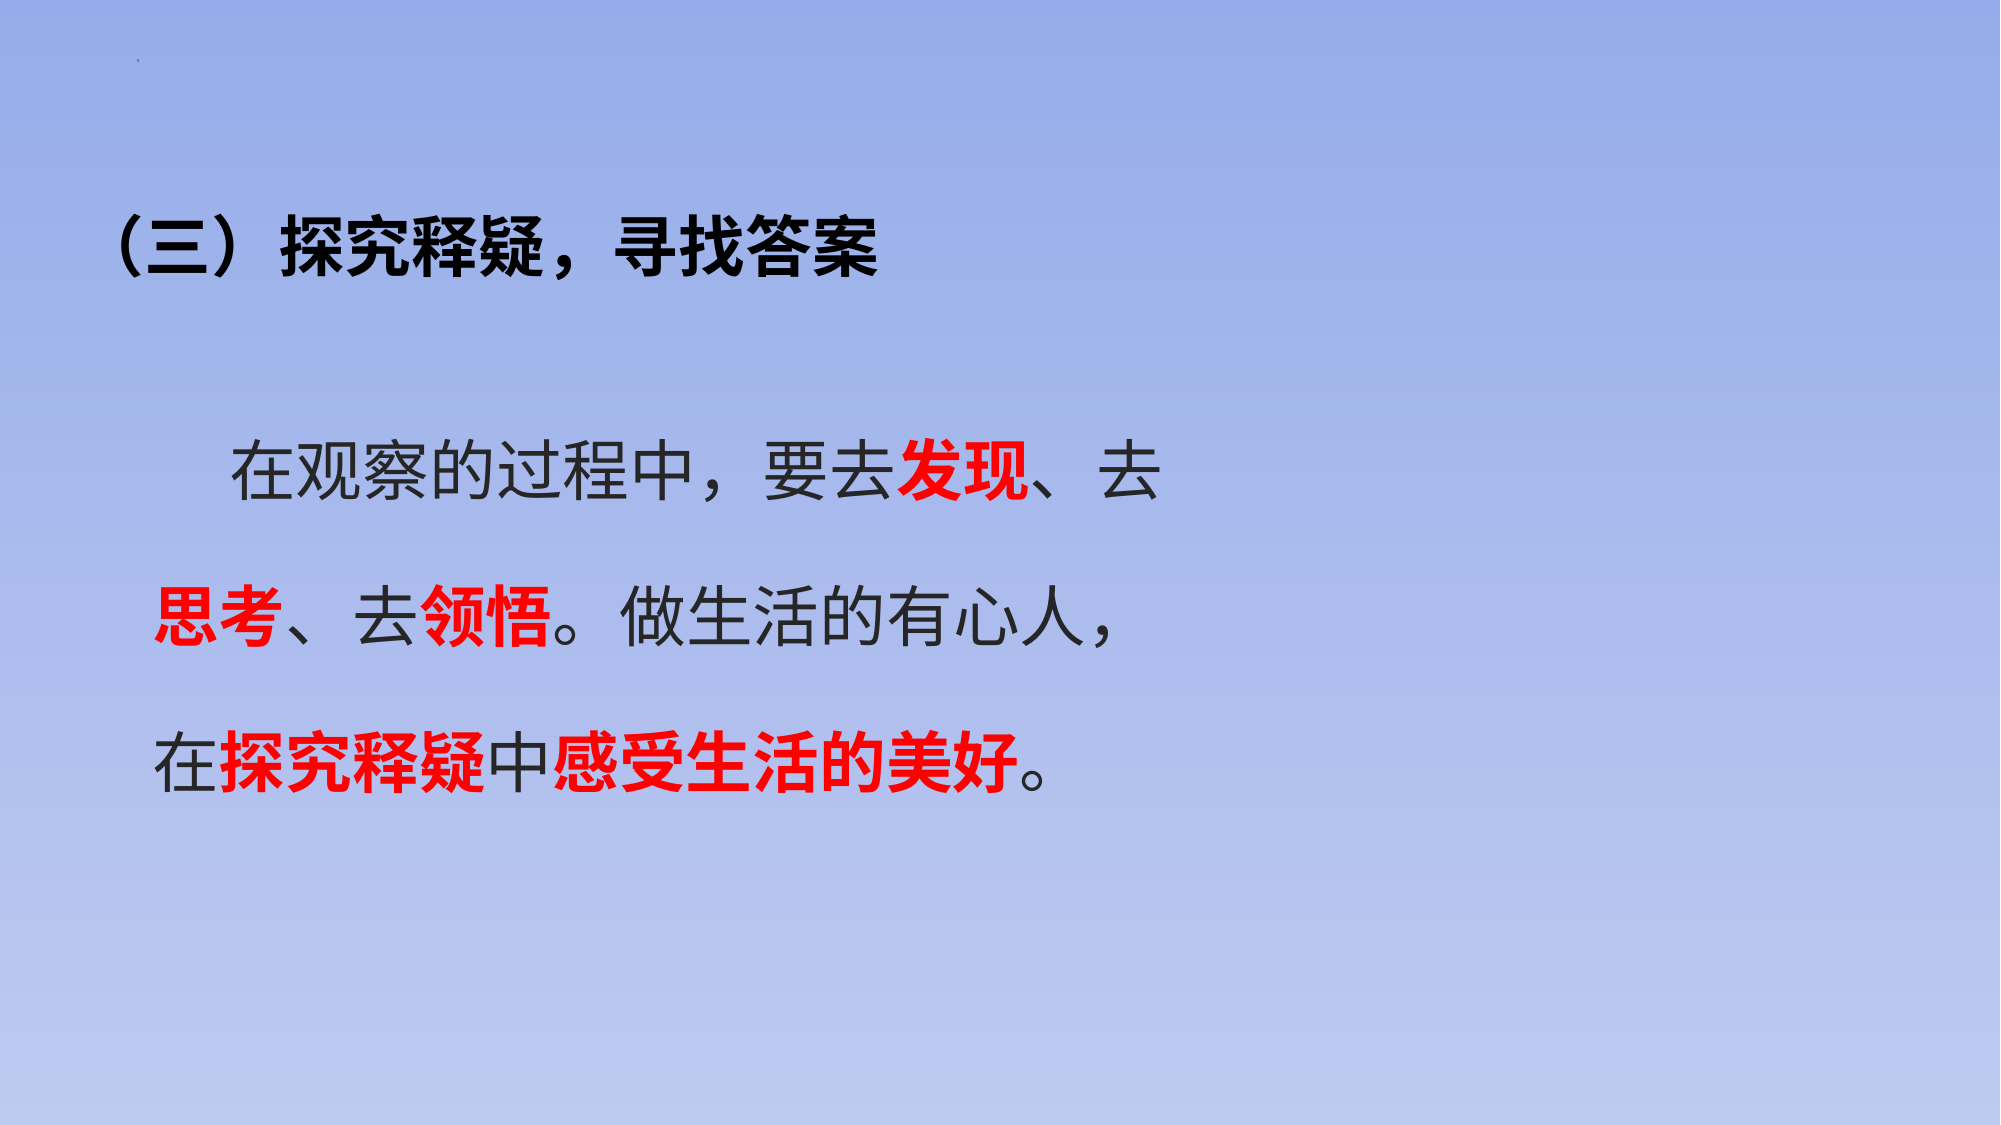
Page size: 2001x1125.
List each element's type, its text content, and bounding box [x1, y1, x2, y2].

text_box 在观察的过程中，要去发现、去思考、去领悟。做生活的有心人，在探究释疑中感受生活的美好。 [137, 355, 1218, 808]
text_box （三）探究释疑，寻找答案 [63, 197, 1292, 293]
